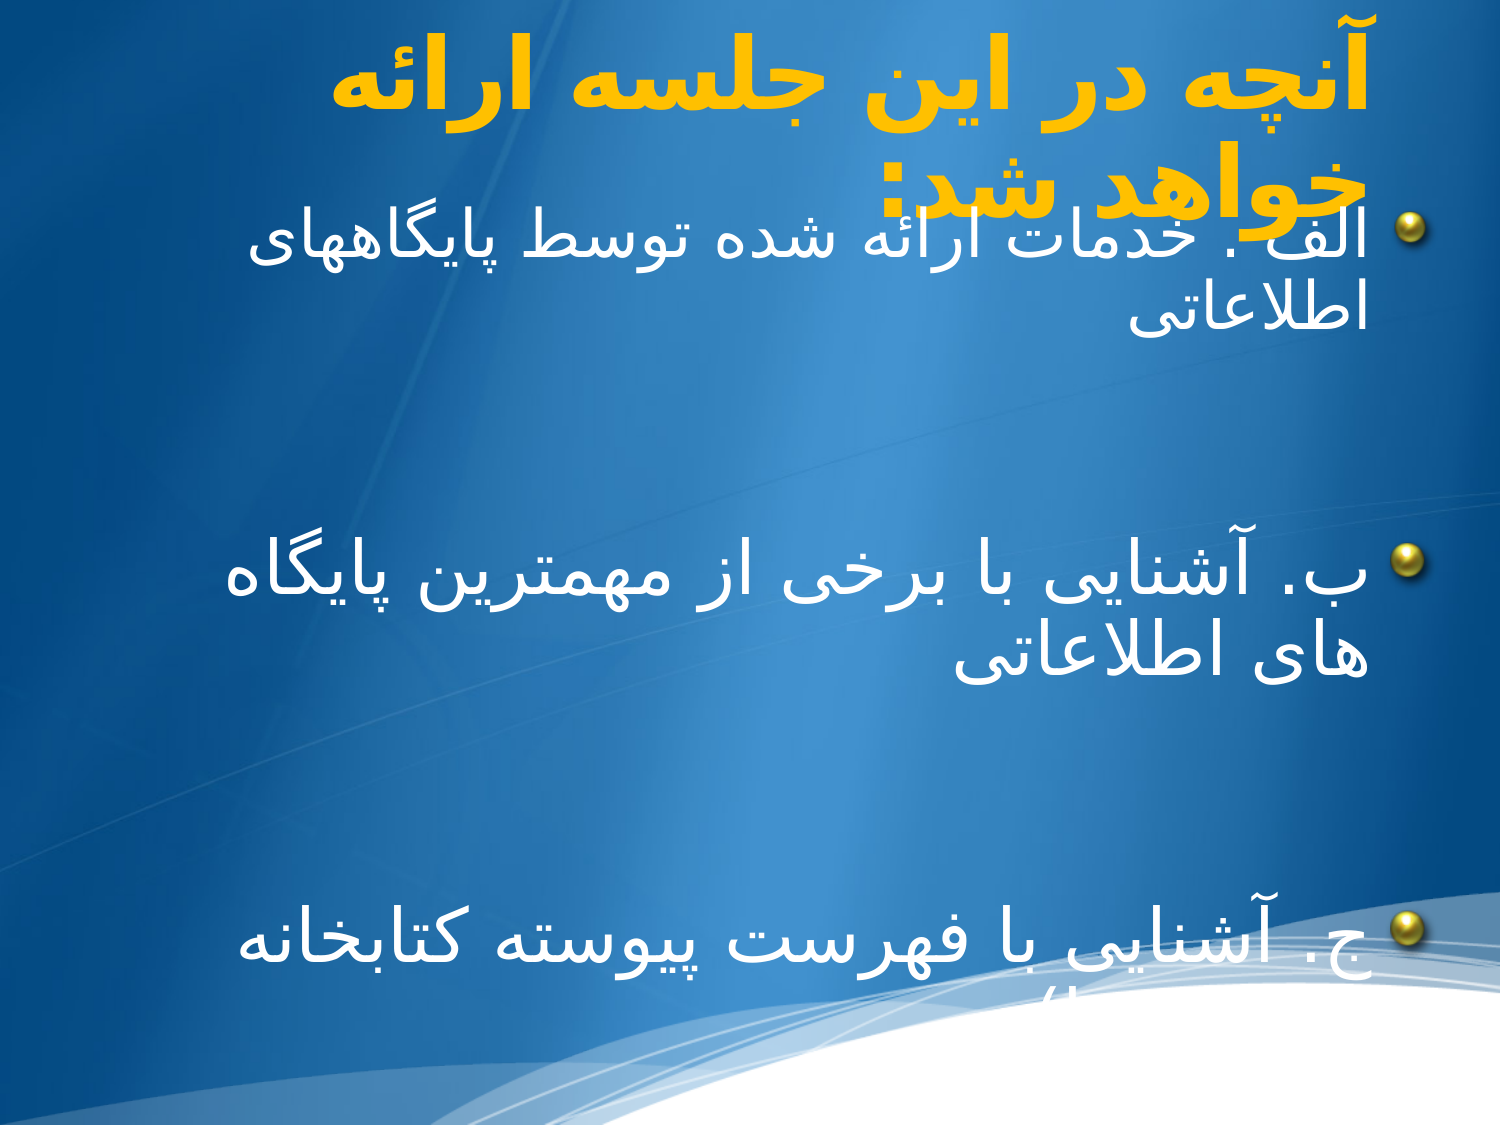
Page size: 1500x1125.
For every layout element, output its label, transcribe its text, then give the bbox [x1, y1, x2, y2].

list الف . خدمات ارائه شده توسط پایگاههای اطلاعاتی ب. آشنایی با برخی از مهمترین پایگاه های اطلاعاتی ج. آشنایی با فهرست پیوسته کتابخانه ها( اپک ها) [87, 200, 1438, 1125]
picture [0, 0, 1500, 1125]
title آنچه در این جلسه ارائه خواهد شد: [24, 75, 1375, 188]
